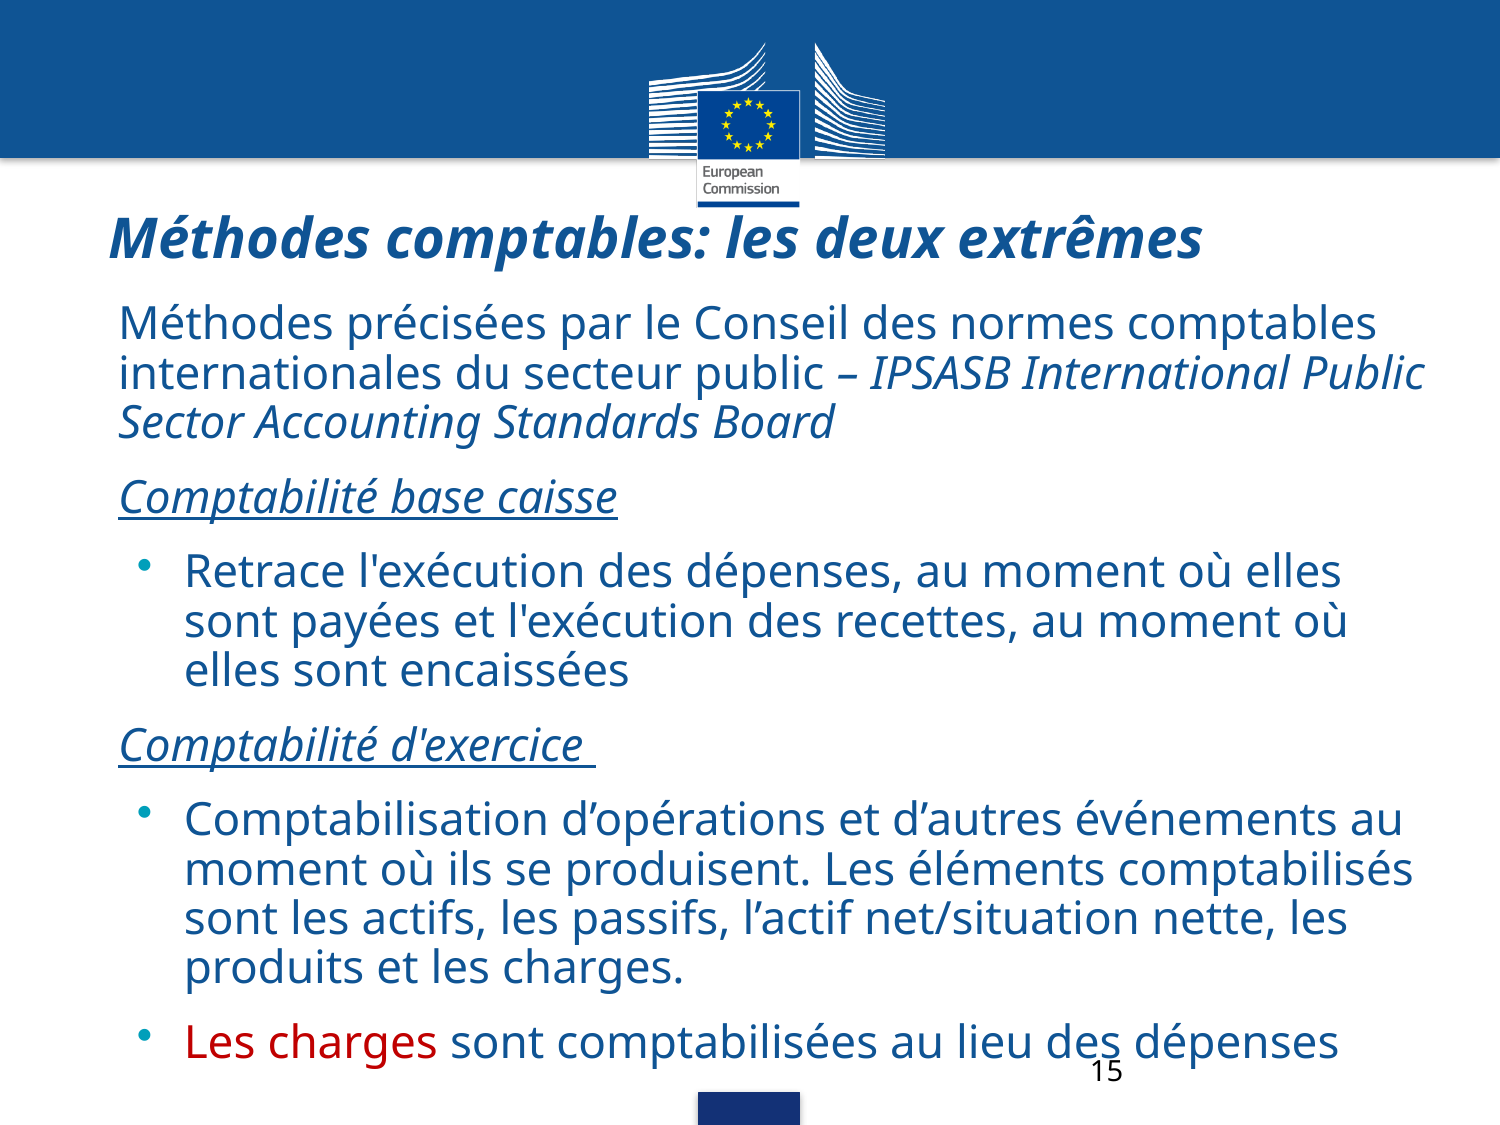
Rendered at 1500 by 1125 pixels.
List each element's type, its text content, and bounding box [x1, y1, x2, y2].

slide_number 15 [1074, 1024, 1426, 1101]
list Méthodes précisées par le Conseil des normes comptables internationales du secteur public – IPSASB International Public Sector Accounting Standards Board Comptabilité base caisse Retrace l'exécution des dépenses, au moment où elles sont payées et l'exécution des recettes, au moment où elles sont encaissées Comptabilité d'exercice Comptabilisation d’opérations et d’autres événements au moment où ils se produisent. Les éléments comptabilisés sont les actifs, les passifs, l’actif net/situation nette, les produits et les charges. Les charges sont comptabilisées au lieu des dépenses [46, 292, 1454, 1011]
title Méthodes comptables: les deux extrêmes [34, 140, 1466, 257]
picture [649, 42, 885, 140]
